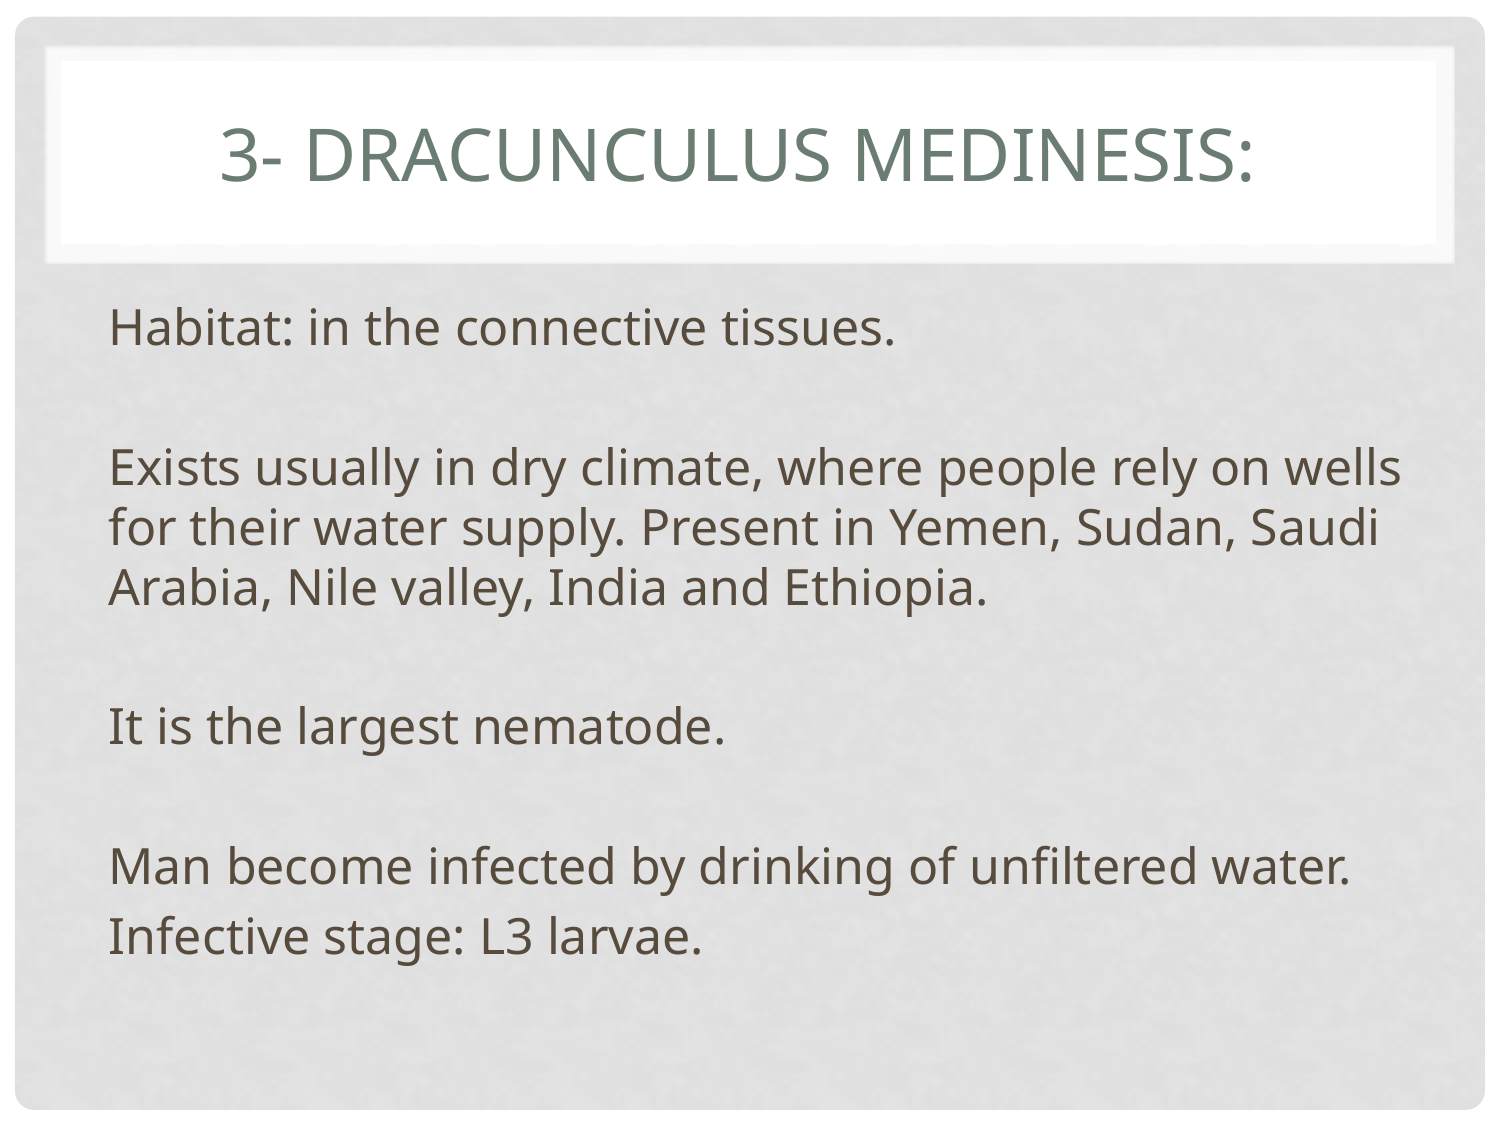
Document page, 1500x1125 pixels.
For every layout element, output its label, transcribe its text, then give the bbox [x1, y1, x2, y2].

title 3- Dracunculus medinesis: [69, 66, 1425, 238]
list Habitat: in the connective tissues. Exists usually in dry climate, where people rely on wells for their water supply. Present in Yemen, Sudan, Saudi Arabia, Nile valley, India and Ethiopia. It is the largest nematode. Man become infected by drinking of unfiltered water. Infective stage: L3 larvae. [75, 287, 1425, 1005]
